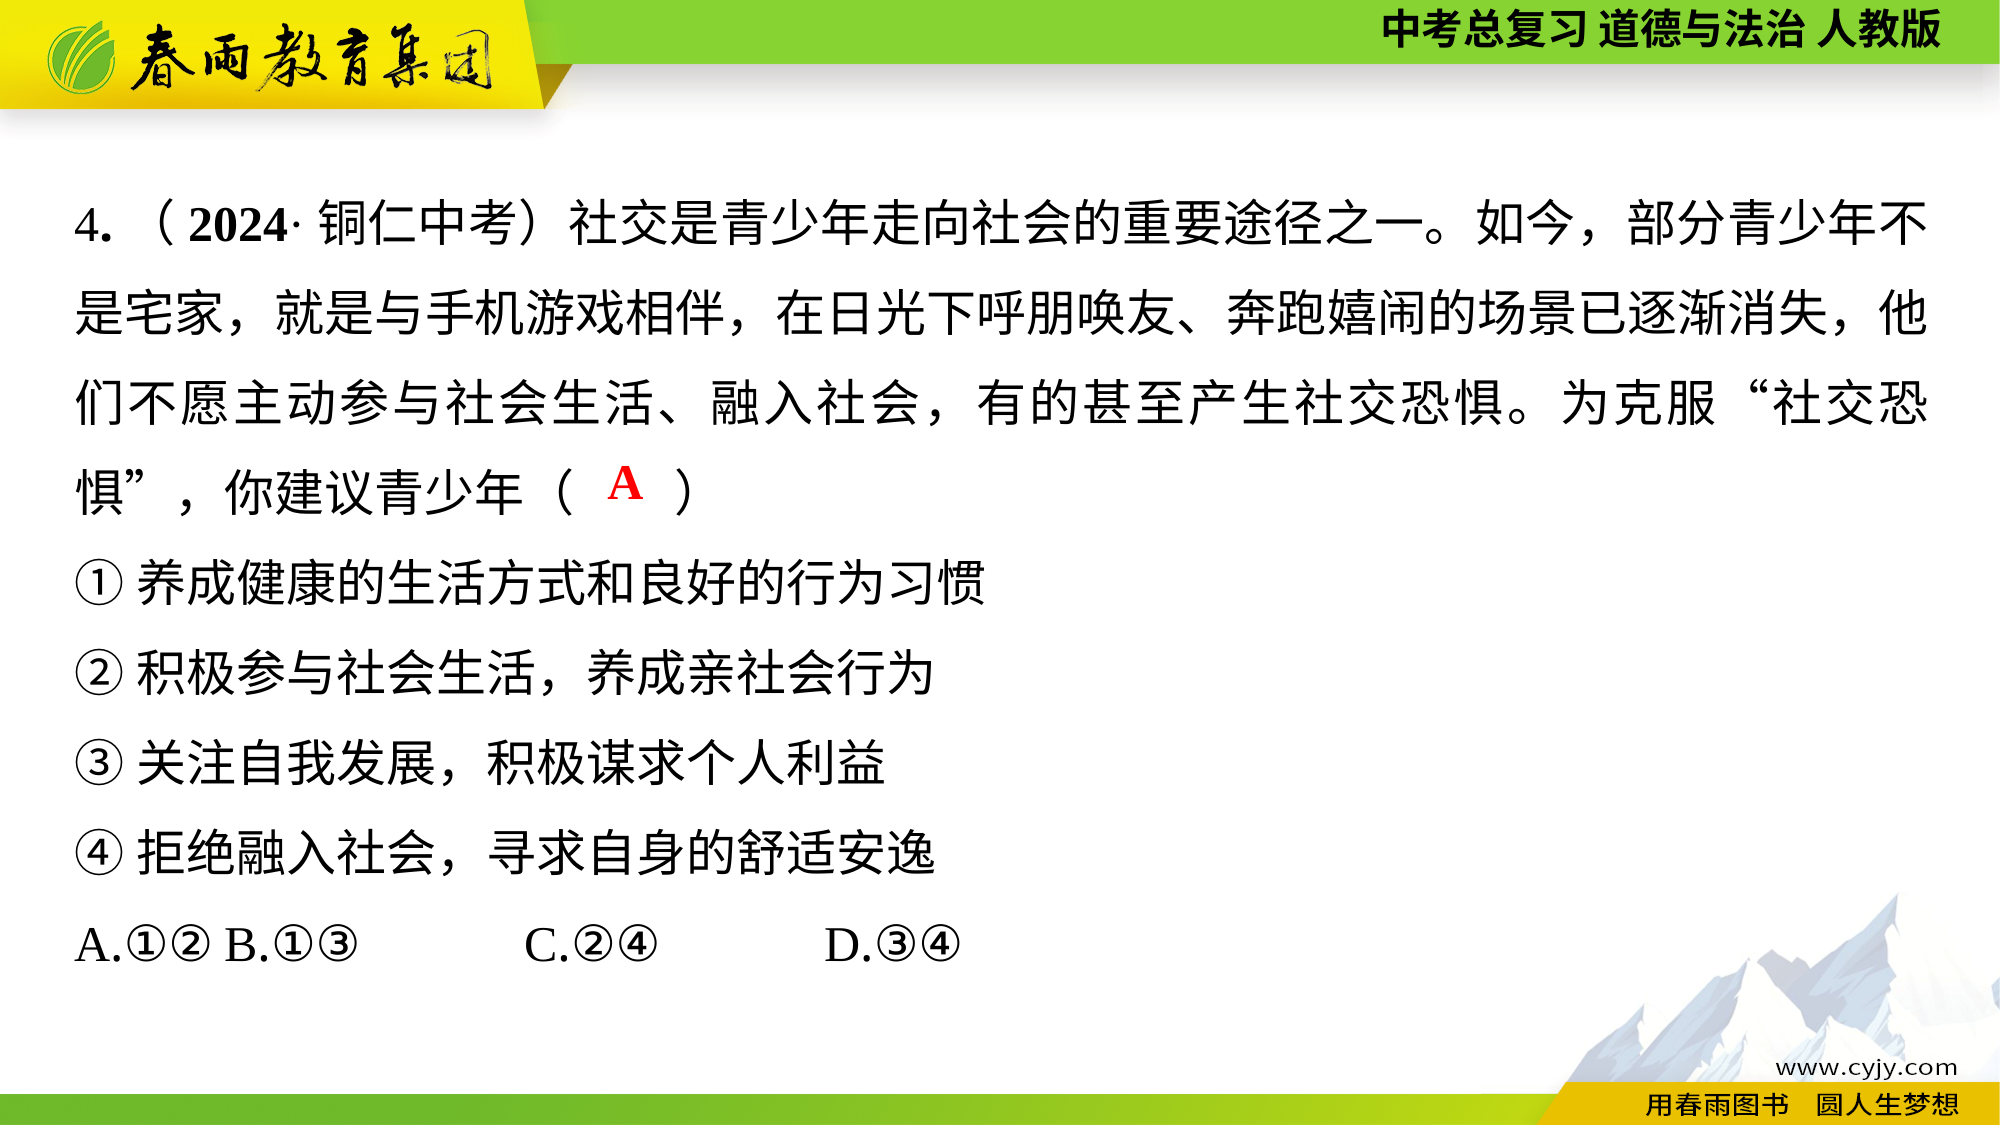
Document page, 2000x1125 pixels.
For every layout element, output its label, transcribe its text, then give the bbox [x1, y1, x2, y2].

picture [0, 0, 2000, 1125]
list 4.（2024·铜仁中考）社交是青少年走向社会的重要途径之一。如今，部分青少年不是宅家，就是与手机游戏相伴，在日光下呼朋唤友、奔跑嬉闹的场景已逐渐消失，他们不愿主动参与社会生活、融入社会，有的甚至产生社交恐惧。为克服“社交恐惧”，你建议青少年（ ） ①养成健康的生活方式和良好的行为习惯 ②积极参与社会生活，养成亲社会行为 ③关注自我发展，积极谋求个人利益 ④拒绝融入社会，寻求自身的舒适安逸 A.①② B.①③ C.②④ D.③④ [59, 154, 1944, 976]
text_box A [592, 442, 659, 517]
